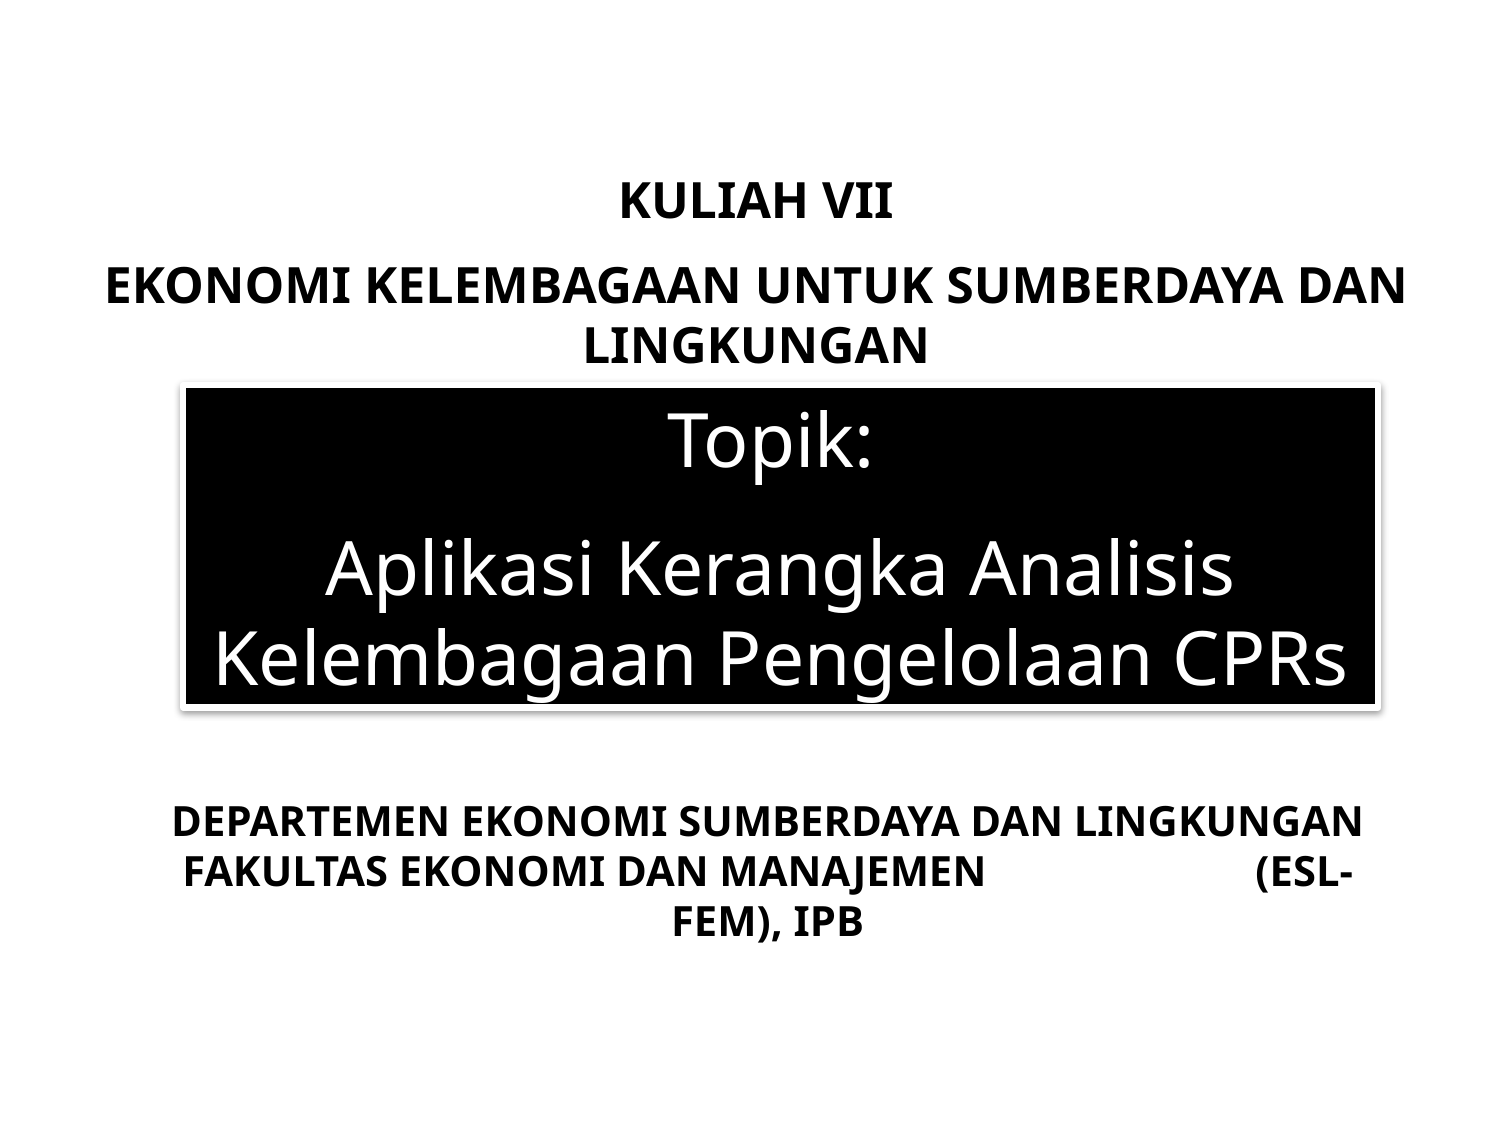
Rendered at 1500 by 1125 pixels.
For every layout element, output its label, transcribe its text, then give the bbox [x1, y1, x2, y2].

text_box Topik: Aplikasi Kerangka Analisis Kelembagaan Pengelolaan CPRs [180, 382, 1381, 711]
text_box KULIAH VII EKONOMI KELEMBAGAAN UNTUK SUMBERDAYA DAN LINGKUNGAN [76, 160, 1436, 381]
text_box DEPARTEMEN EKONOMI SUMBERDAYA DAN LINGKUNGAN FAKULTAS EKONOMI DAN MANAJEMEN (ESL-FEM), IPB [135, 786, 1400, 952]
